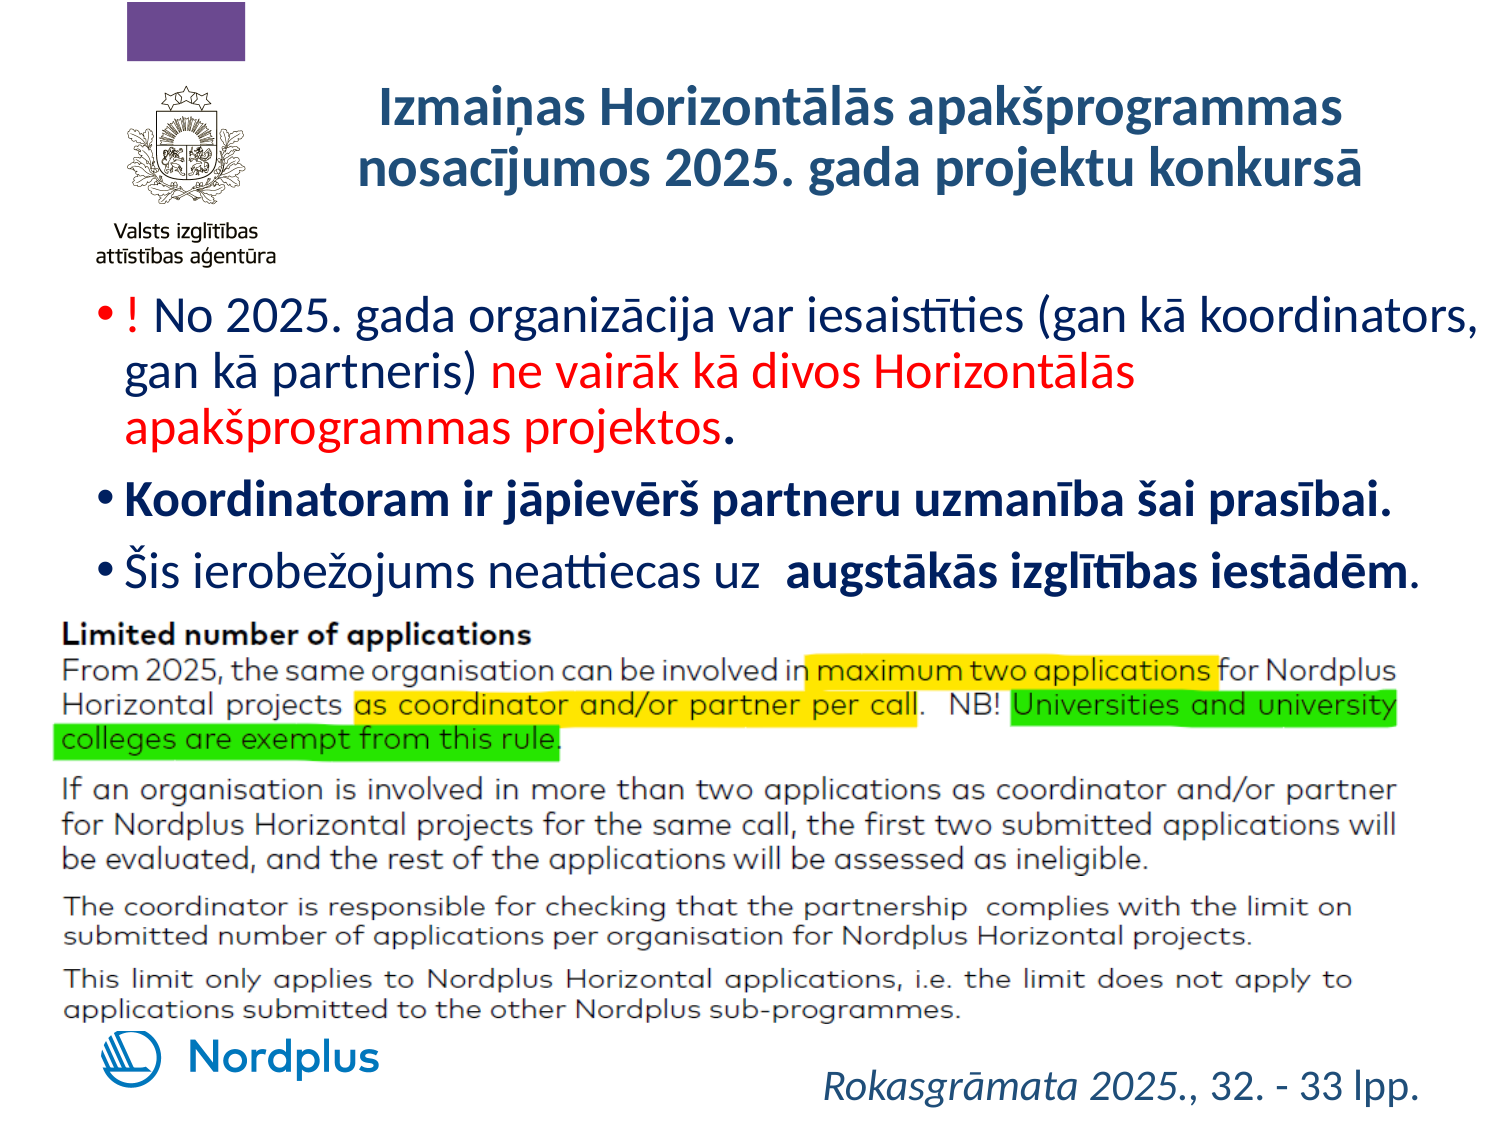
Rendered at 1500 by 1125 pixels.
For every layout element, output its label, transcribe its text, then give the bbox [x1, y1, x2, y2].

title Izmaiņas Horizontālās apakšprogrammas nosacījumos 2025. gada projektu konkursā [324, 59, 1397, 215]
picture [0, 0, 1500, 1125]
list ! No 2025. gada organizācija var iesaistīties (gan kā koordinators, gan kā partneris) ne vairāk kā divos Horizontālās apakšprogrammas projektos. Koordinatoram ir jāpievērš partneru uzmanība šai prasībai. Šis ierobežojums neattiecas uz augstākās izglītības iestādēm. [81, 280, 1500, 618]
text_box Rokasgrāmata 2025., 32. - 33 lpp. [704, 1054, 1446, 1125]
